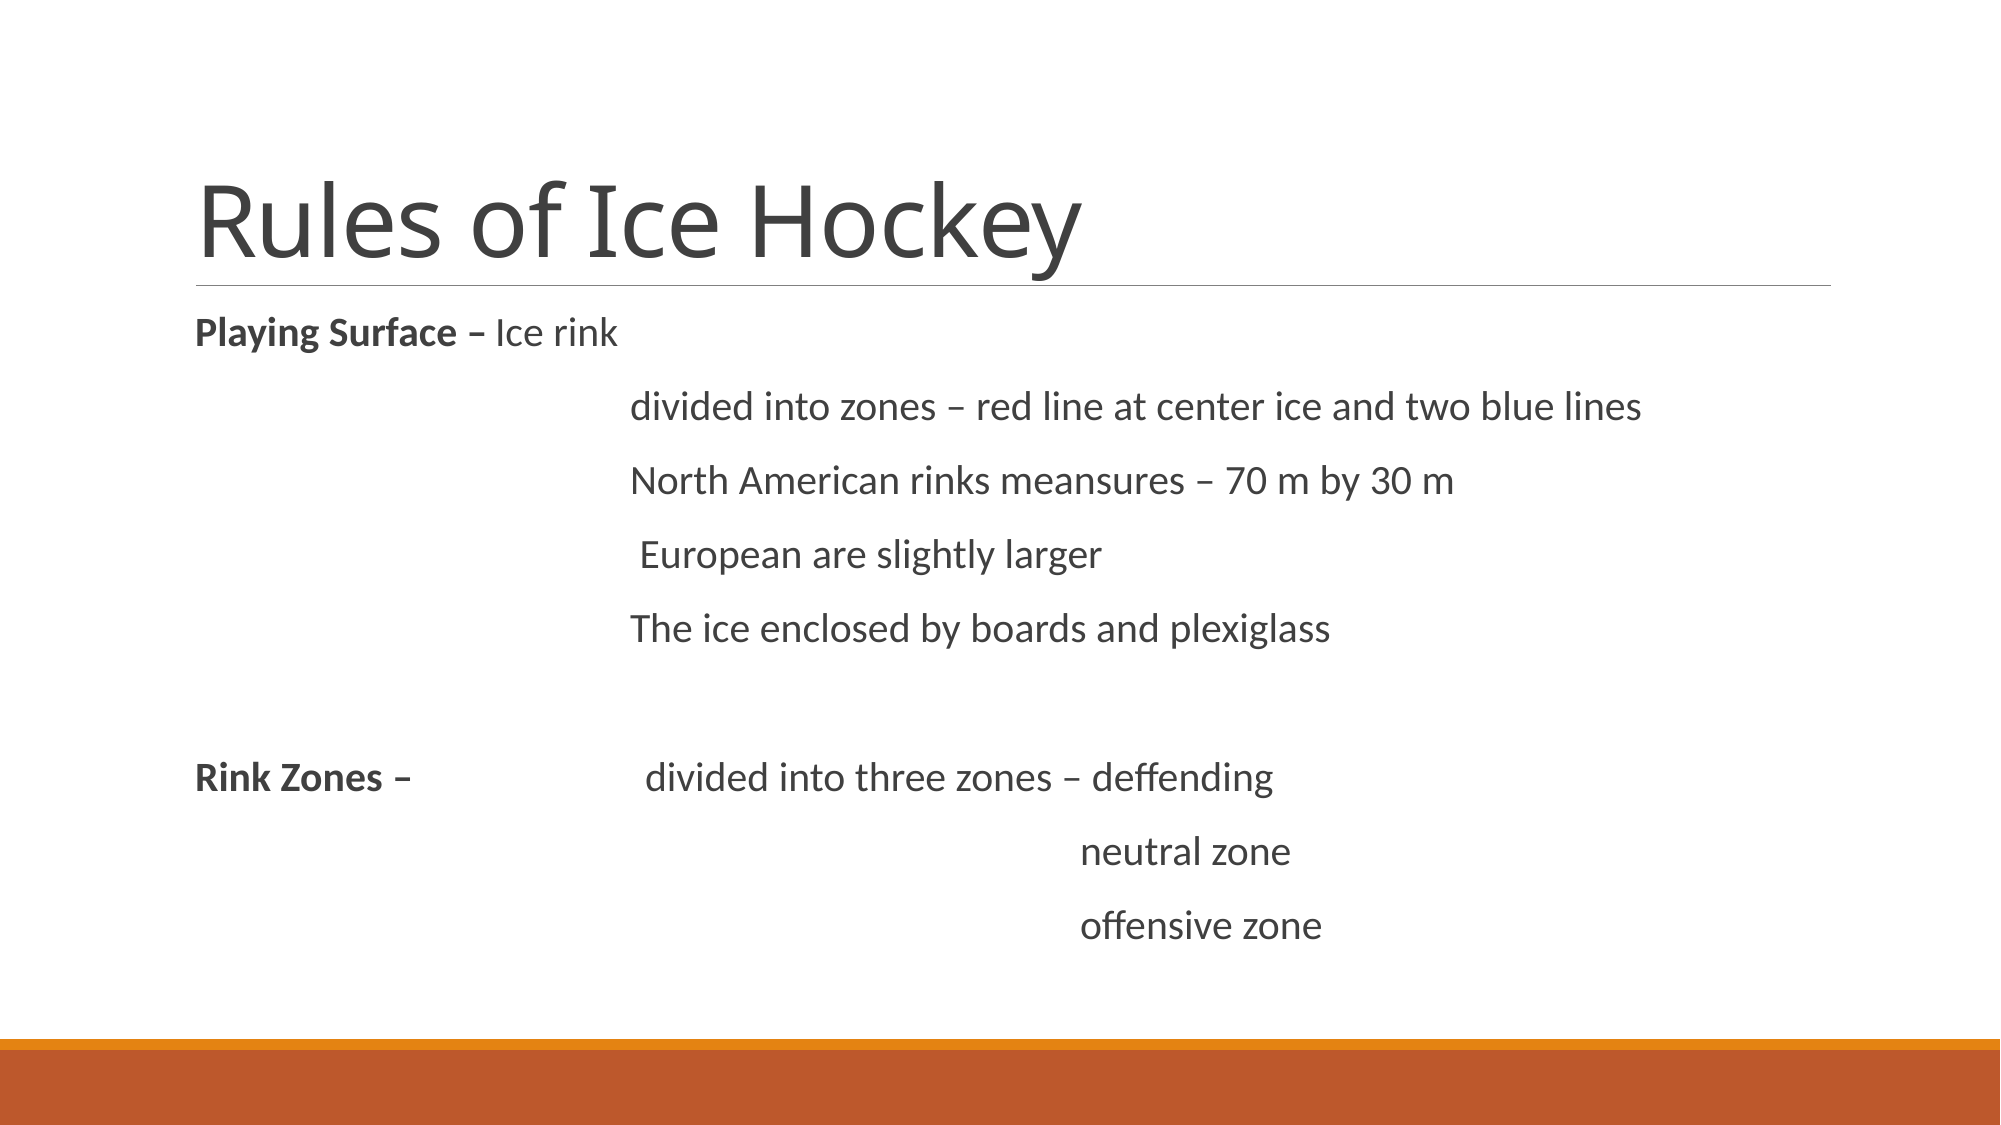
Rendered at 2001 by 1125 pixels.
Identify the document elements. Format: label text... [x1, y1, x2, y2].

title Rules of Ice Hockey [180, 47, 1830, 285]
list Playing Surface – Ice rink divided into zones – red line at center ice and two blue lines North American rinks meansures – 70 m by 30 m European are slightly larger The ice enclosed by boards and plexiglass Rink Zones – divided into three zones – deffending neutral zone offensive zone [180, 302, 1830, 963]
